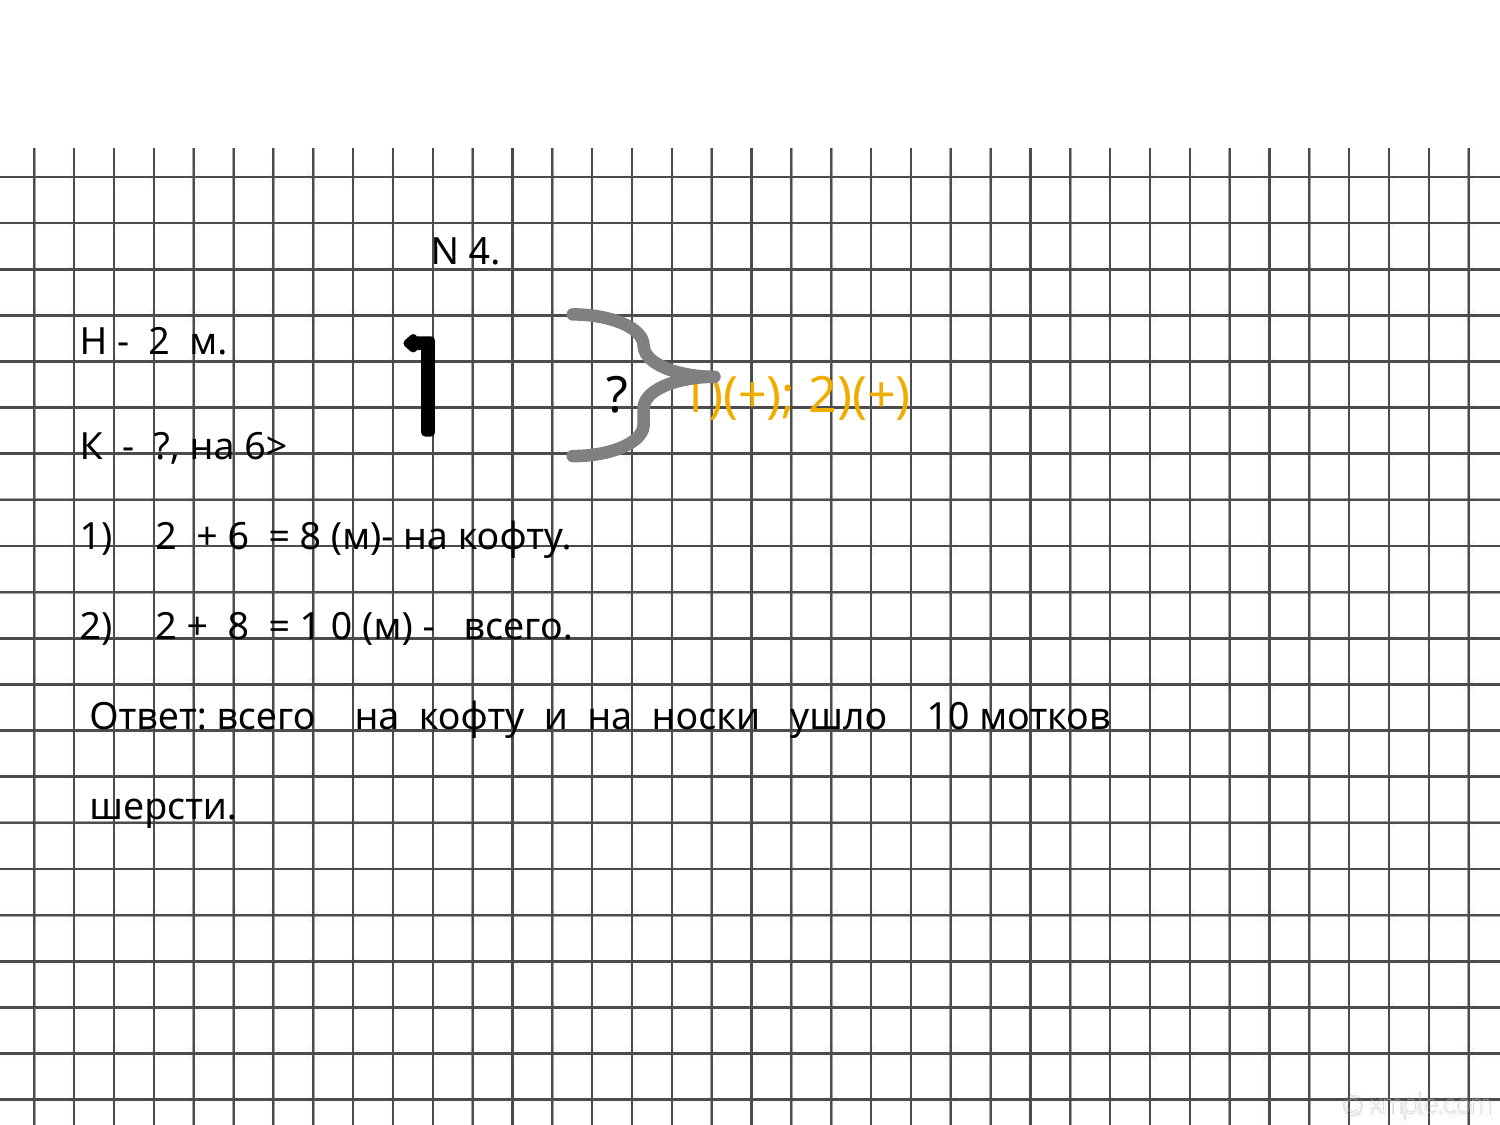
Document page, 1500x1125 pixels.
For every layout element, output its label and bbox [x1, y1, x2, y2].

picture [0, 148, 1500, 1125]
